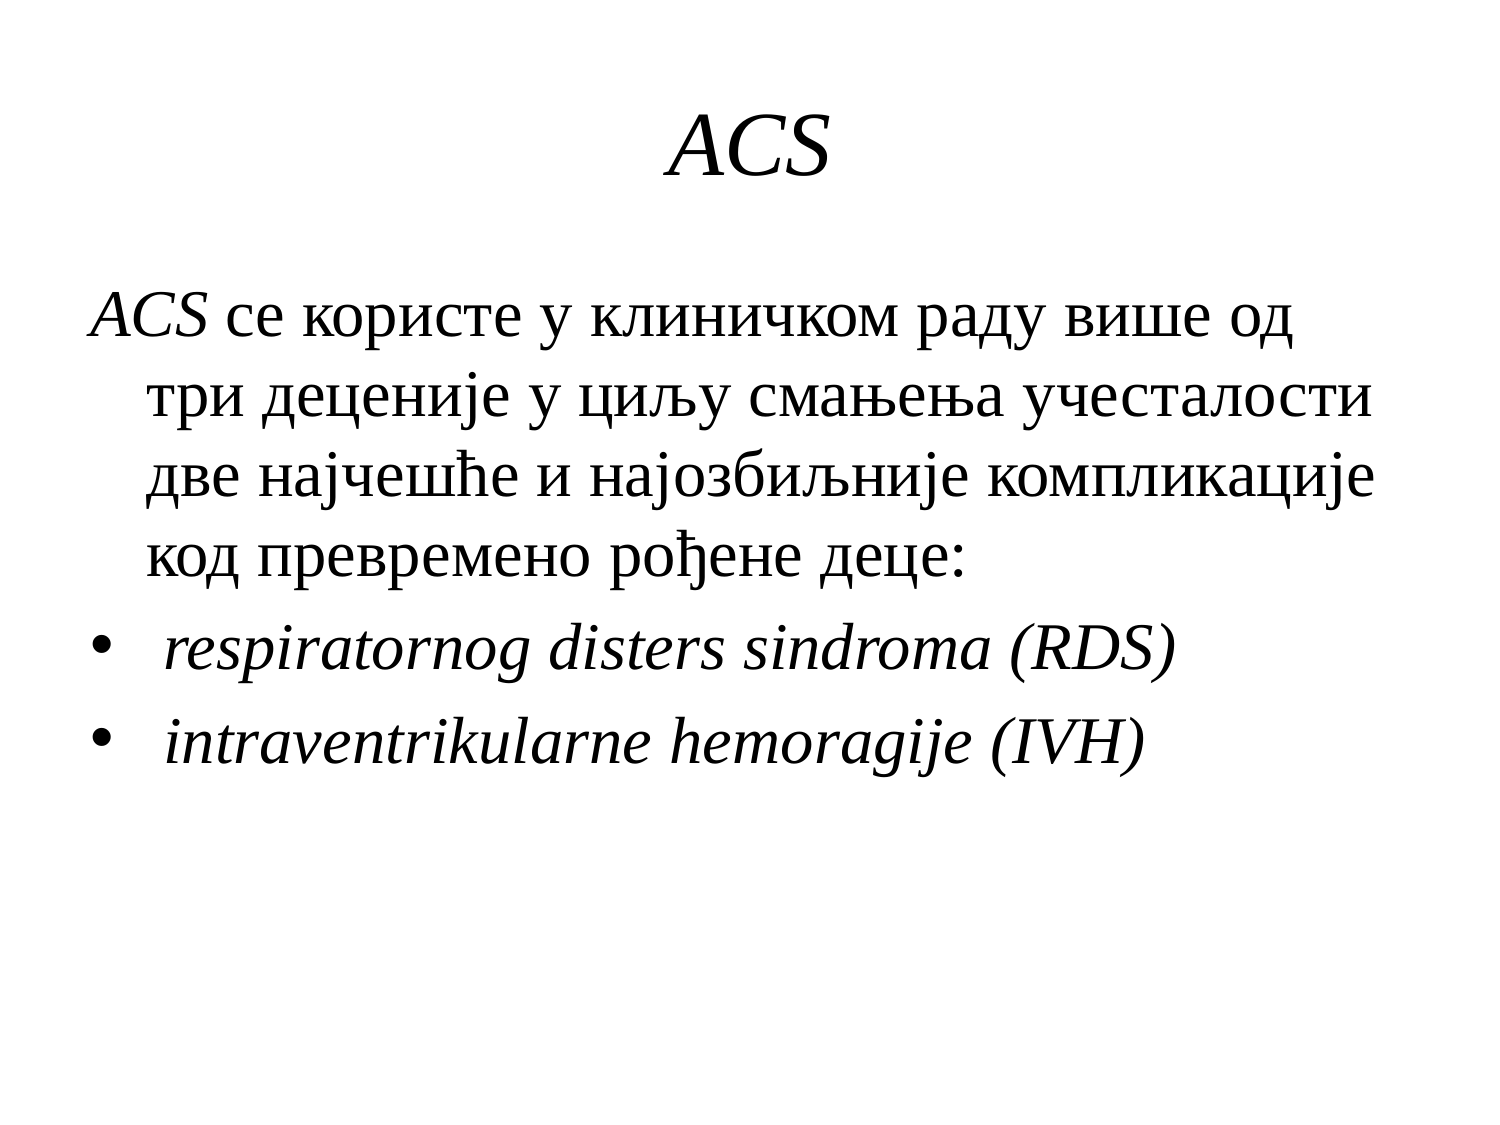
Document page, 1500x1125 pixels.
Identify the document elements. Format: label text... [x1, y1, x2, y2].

title ACS [75, 45, 1425, 233]
list ACS се користе у клиничком раду више од три децeније у циљу смањења учесталости две најчешћe и најозбиљније компликације код преврeмено рoђенe децe: respiratornog disters sindroma (RDS) intraventrikularne hemoragije (IVH) [75, 262, 1425, 1005]
